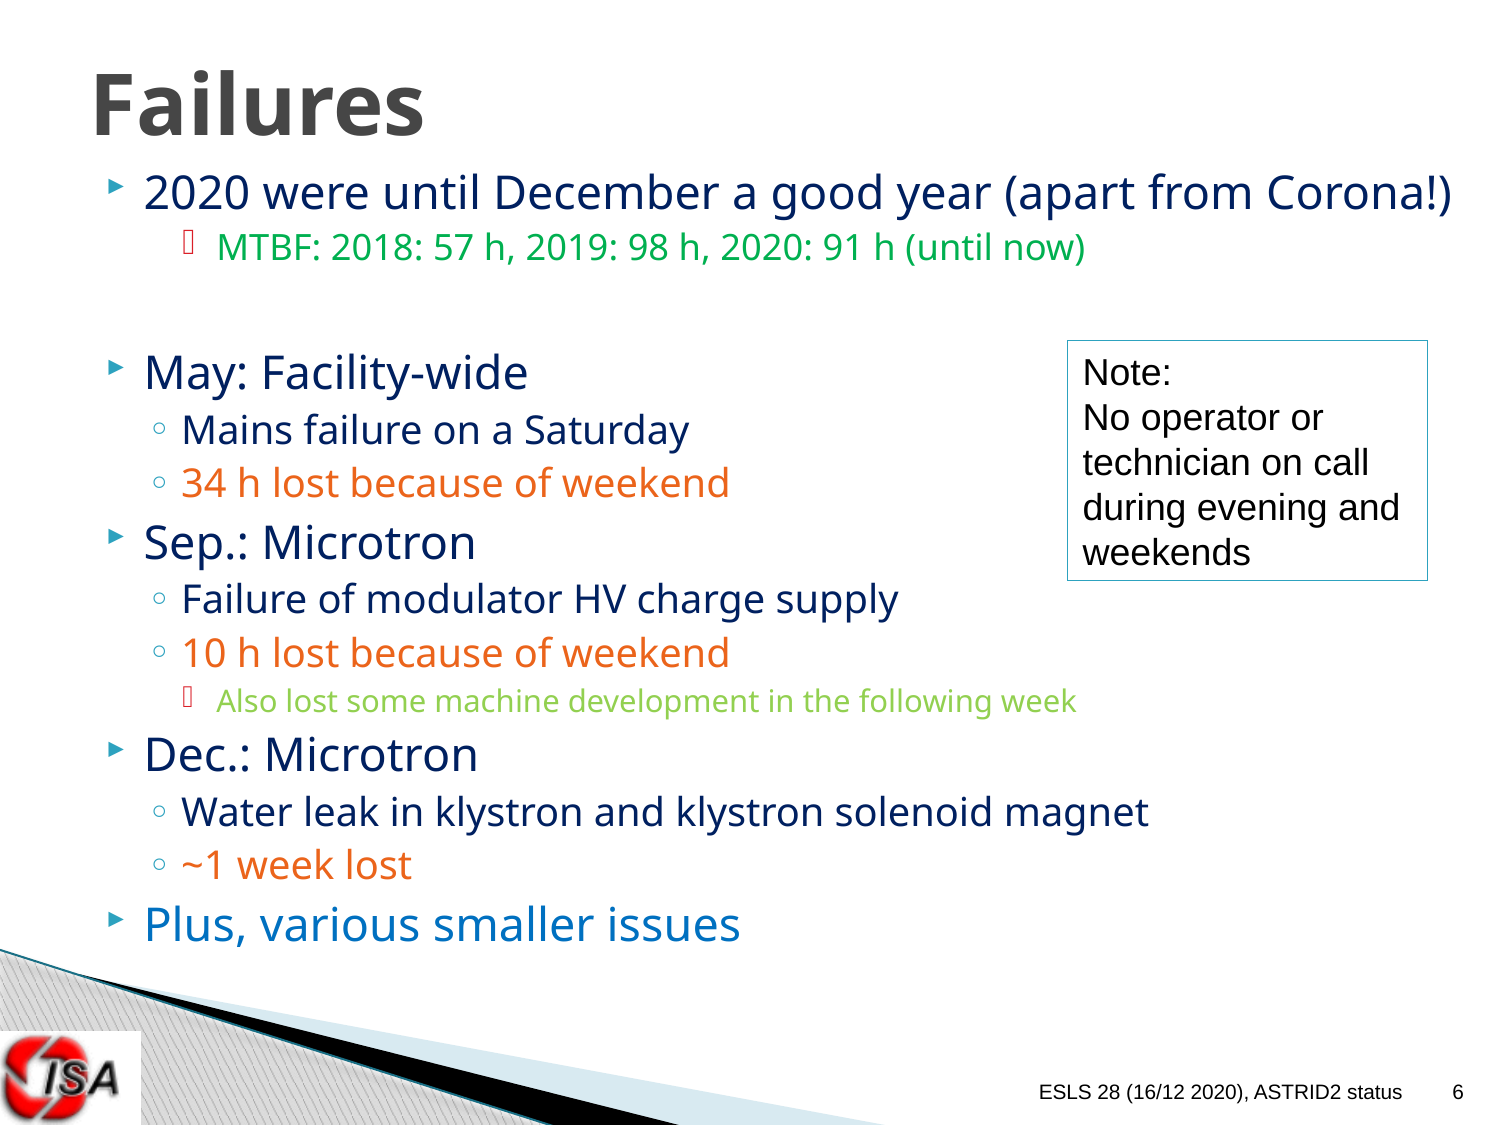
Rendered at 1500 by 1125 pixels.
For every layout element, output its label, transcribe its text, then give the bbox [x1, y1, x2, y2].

title Failures [75, 31, 1425, 171]
list 2020 were until December a good year (apart from Corona!) MTBF: 2018: 57 h, 2019: 98 h, 2020: 91 h (until now) May: Facility-wide Mains failure on a Saturday 34 h lost because of weekend Sep.: Microtron Failure of modulator HV charge supply 10 h lost because of weekend Also lost some machine development in the following week Dec.: Microtron Water leak in klystron and klystron solenoid magnet ~1 week lost Plus, various smaller issues [75, 155, 1470, 1012]
text_box Note: No operator or technician on call during evening and weekends [1067, 340, 1428, 581]
slide_number 6 [1418, 1074, 1479, 1112]
footer ESLS 28 (16/12 2020), ASTRID2 status [718, 1074, 1418, 1112]
picture [0, 1031, 141, 1125]
